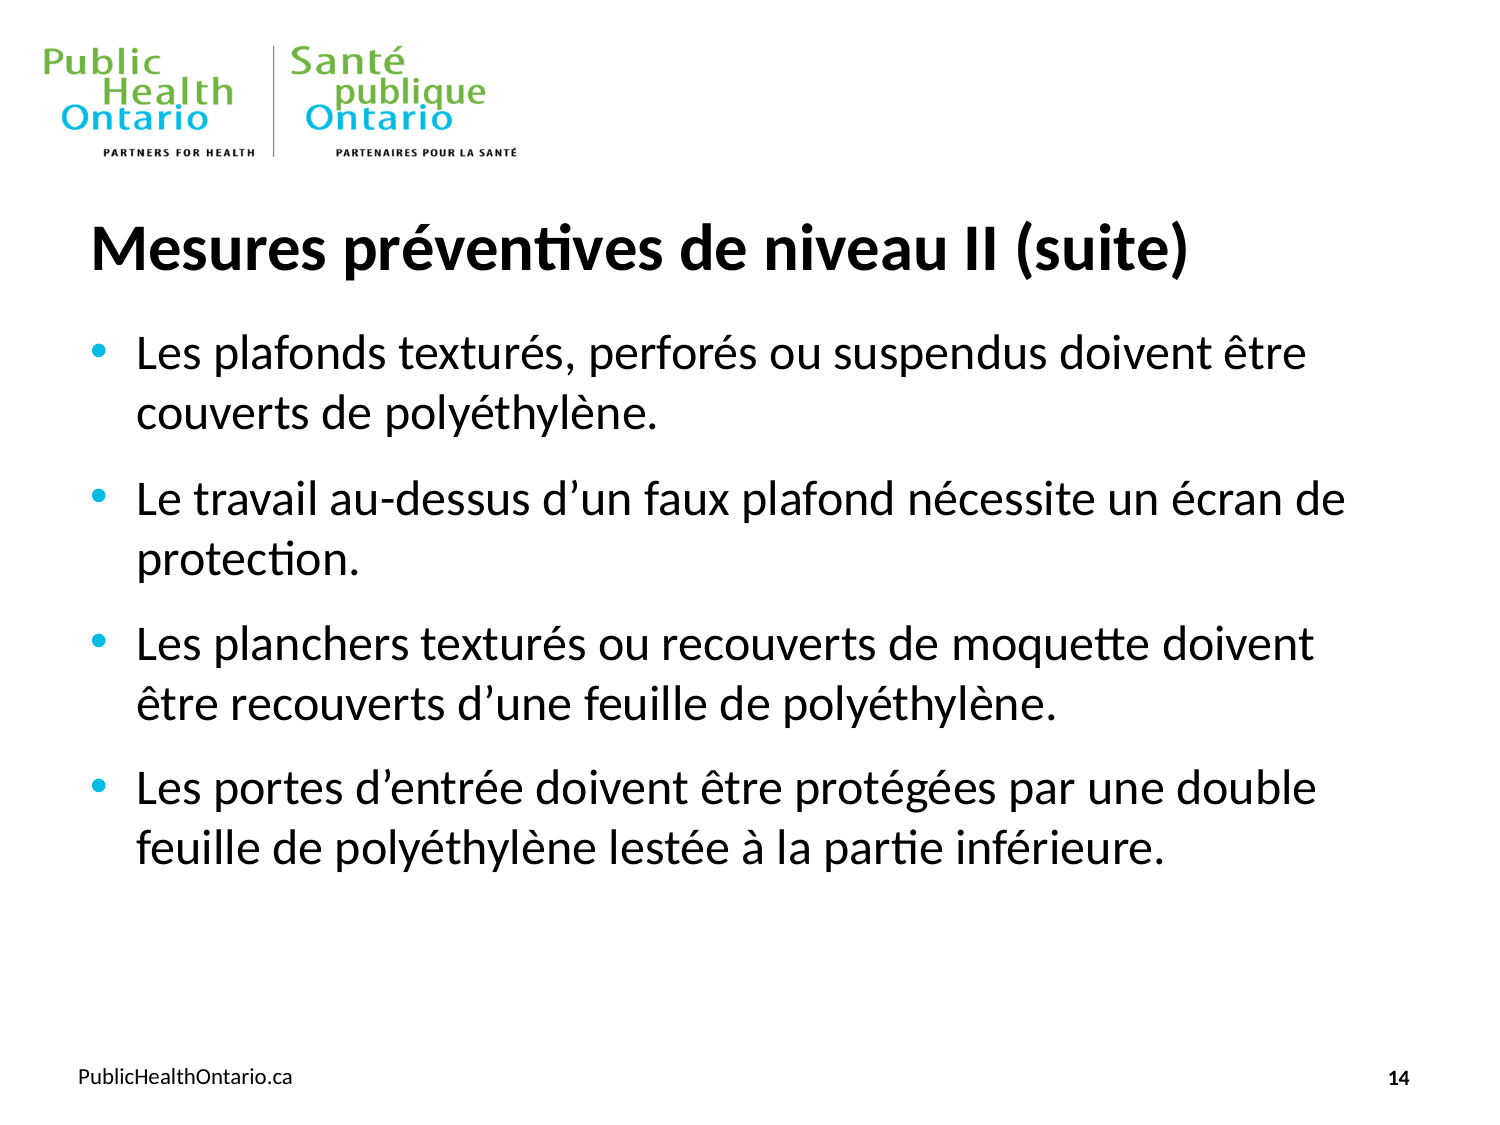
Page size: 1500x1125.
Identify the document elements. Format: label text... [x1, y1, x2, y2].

list Les plafonds texturés, perforés ou suspendus doivent être couverts de polyéthylène. Le travail au-dessus d’un faux plafond nécessite un écran de protection. Les planchers texturés ou recouverts de moquette doivent être recouverts d’une feuille de polyéthylène. Les portes d’entrée doivent être protégées par une double feuille de polyéthylène lestée à la partie inférieure. [75, 312, 1425, 1038]
title Mesures préventives de niveau II (suite) [75, 187, 1425, 300]
picture [37, 37, 525, 165]
slide_number 14 [1287, 1057, 1425, 1096]
